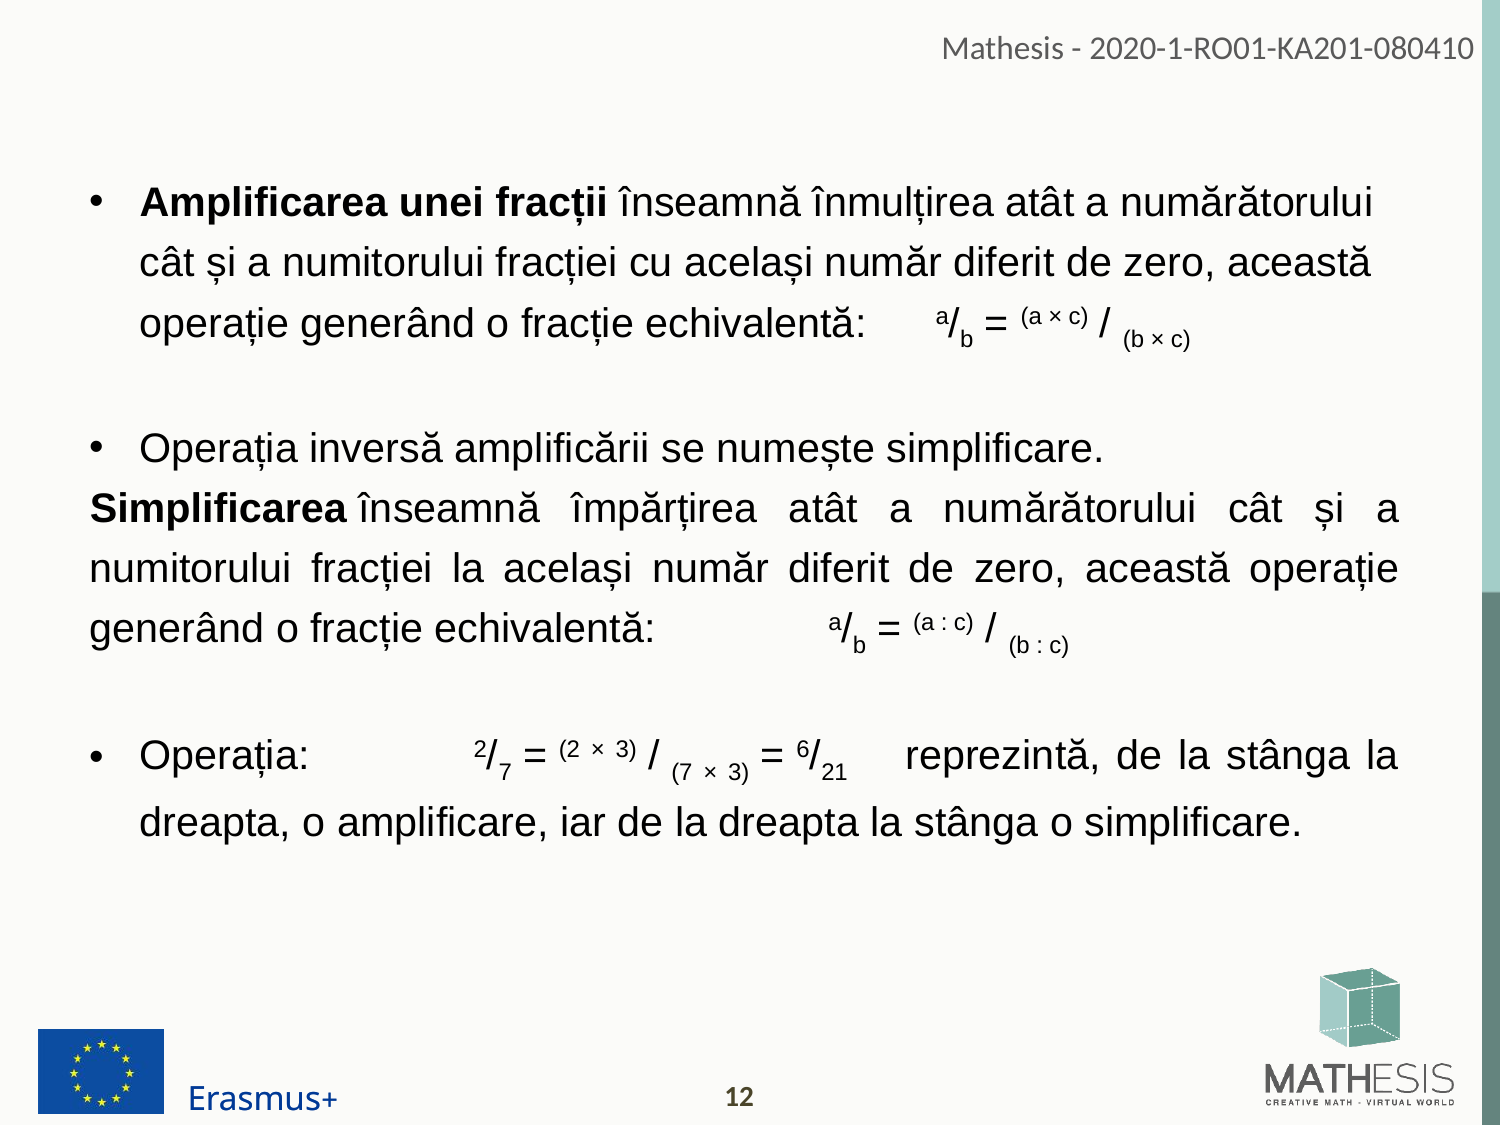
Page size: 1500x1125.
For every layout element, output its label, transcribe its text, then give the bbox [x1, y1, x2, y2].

picture [38, 1029, 164, 1114]
list Amplificarea unei fracții înseamnă înmulțirea atât a numărătorului cât și a numitorului fracției cu același număr diferit de zero, această operație generând o fracție echivalentă: a/b = (a × c) / (b × c) Operația inversă amplificării se numește simplificare. Simplificarea înseamnă împărțirea atât a numărătorului cât și a numitorului fracției la același număr diferit de zero, această operație generând o fracție echivalentă: a/b = (a : c) / (b : c) Operația: 2/7 = (2 × 3) / (7 × 3) = 6/21 reprezintă, de la stânga la dreapta, o amplificare, iar de la dreapta la stânga o simplificare. [75, 158, 1425, 901]
